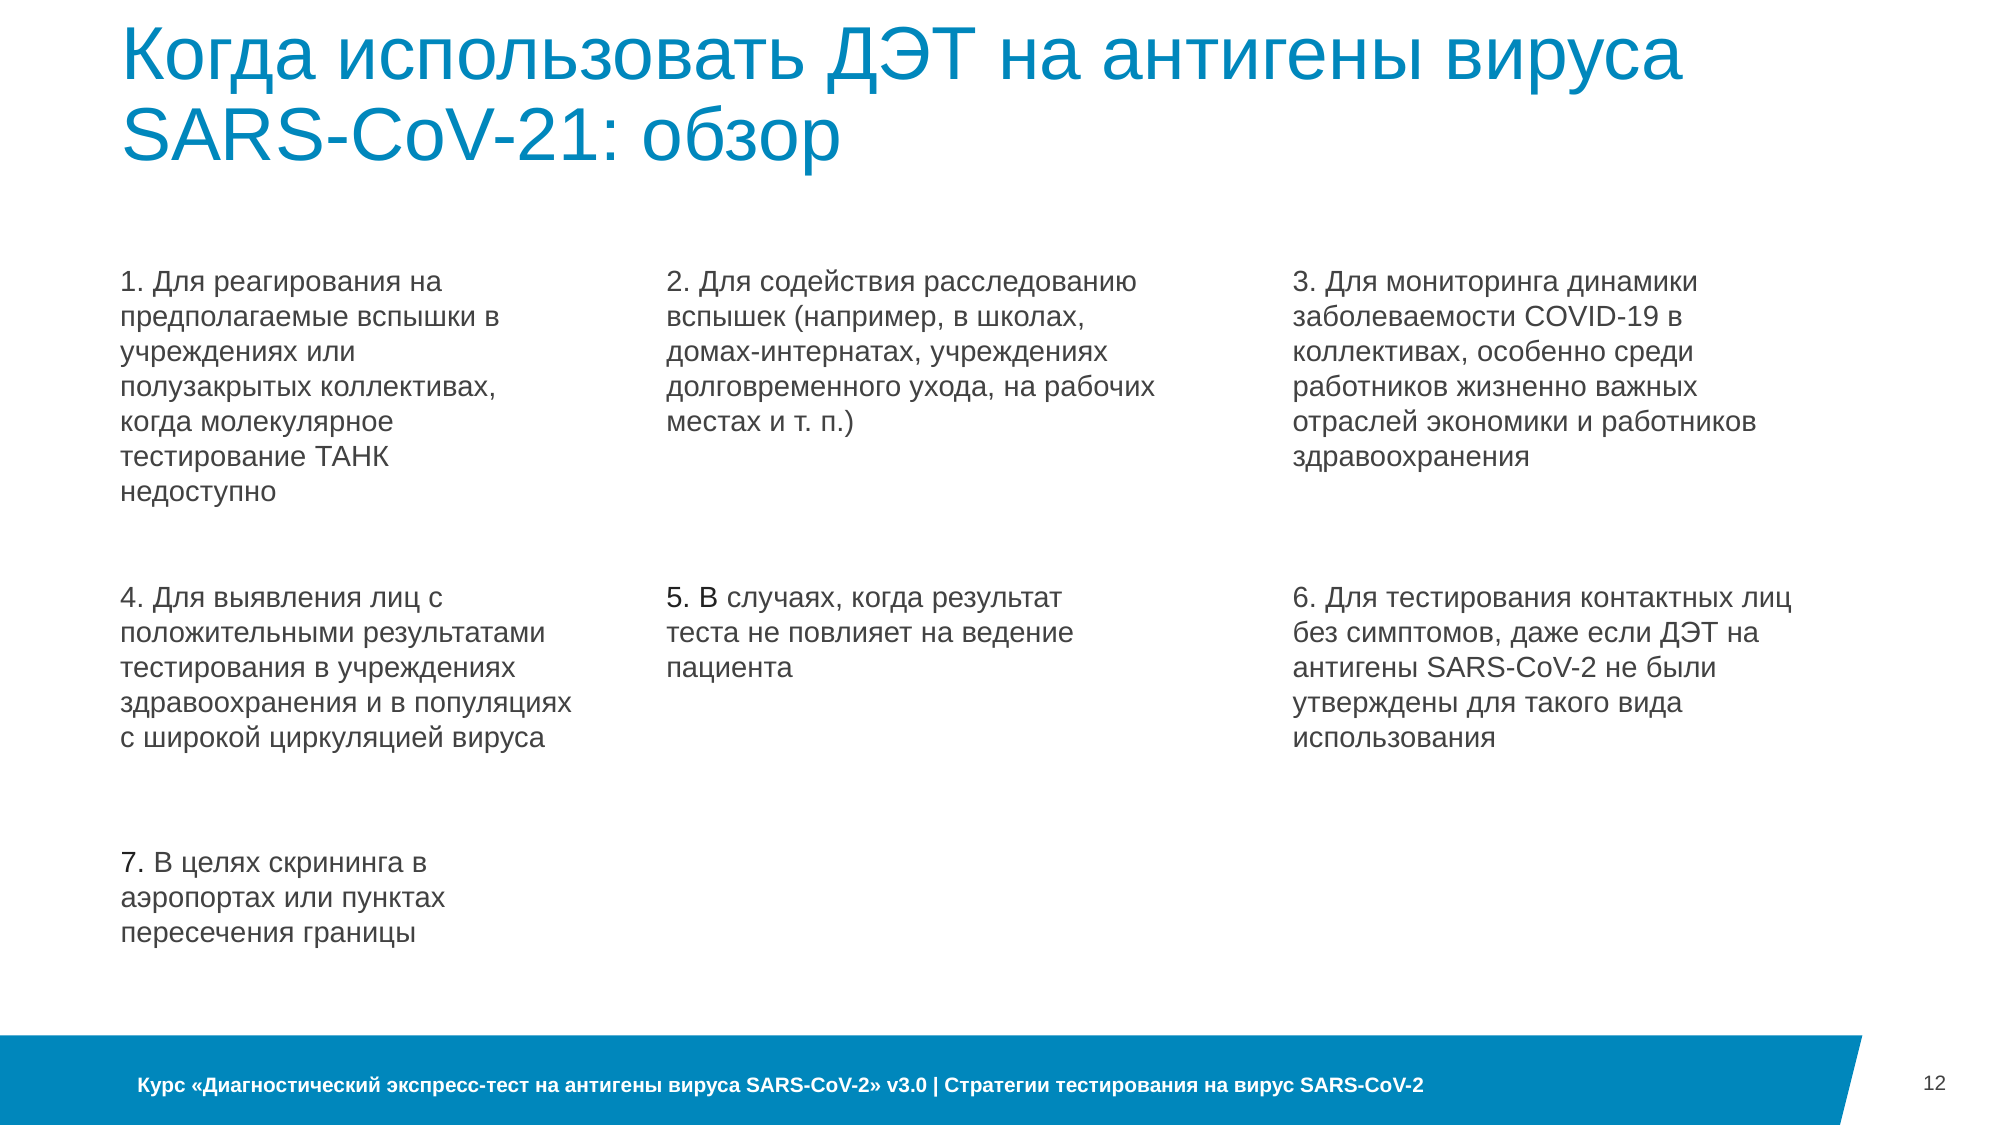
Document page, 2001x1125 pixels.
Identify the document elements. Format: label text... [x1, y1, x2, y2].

text_box 1. Для реагирования на предполагаемые вспышки в учреждениях или полузакрытых коллективах, когда молекулярное тестирование ТАНК недоступно [105, 254, 561, 515]
slide_number 12 [1862, 1035, 1947, 1125]
text_box 6. Для тестирования контактных лиц без симптомов, даже если ДЭТ на антигены SARS-CoV-2 не были утверждены для такого вида использования [1277, 571, 1808, 761]
text_box 3. Для мониторинга динамики заболеваемости COVID-19 в коллективах, особенно среди работников жизненно важных отраслей экономики и работников здравоохранения [1277, 254, 1812, 480]
text_box 5. В случаях, когда результат теста не повлияет на ведение пациента [651, 571, 1148, 691]
title Когда использовать ДЭТ на антигены вируса SARS-CoV-21: обзор [121, 22, 1846, 177]
text_box 4. Для выявления лиц с положительными результатами тестирования в учреждениях здравоохранения и в популяциях с широкой циркуляцией вируса [105, 571, 608, 761]
text_box 2. Для содействия расследованию вспышек (например, в школах, домах-интернатах, учреждениях долговременного ухода, на рабочих местах и т. п.) [651, 254, 1197, 445]
text_box [120, 537, 1432, 832]
footer Курс «Диагностический экспресс-тест на антигены вируса SARS-CoV-2» v3.0 | Стратегии тестирования на вирус SARS-CoV-2 [137, 1042, 1716, 1125]
text_box 7. В целях скрининга в аэропортах или пунктах пересечения границы [105, 835, 556, 956]
